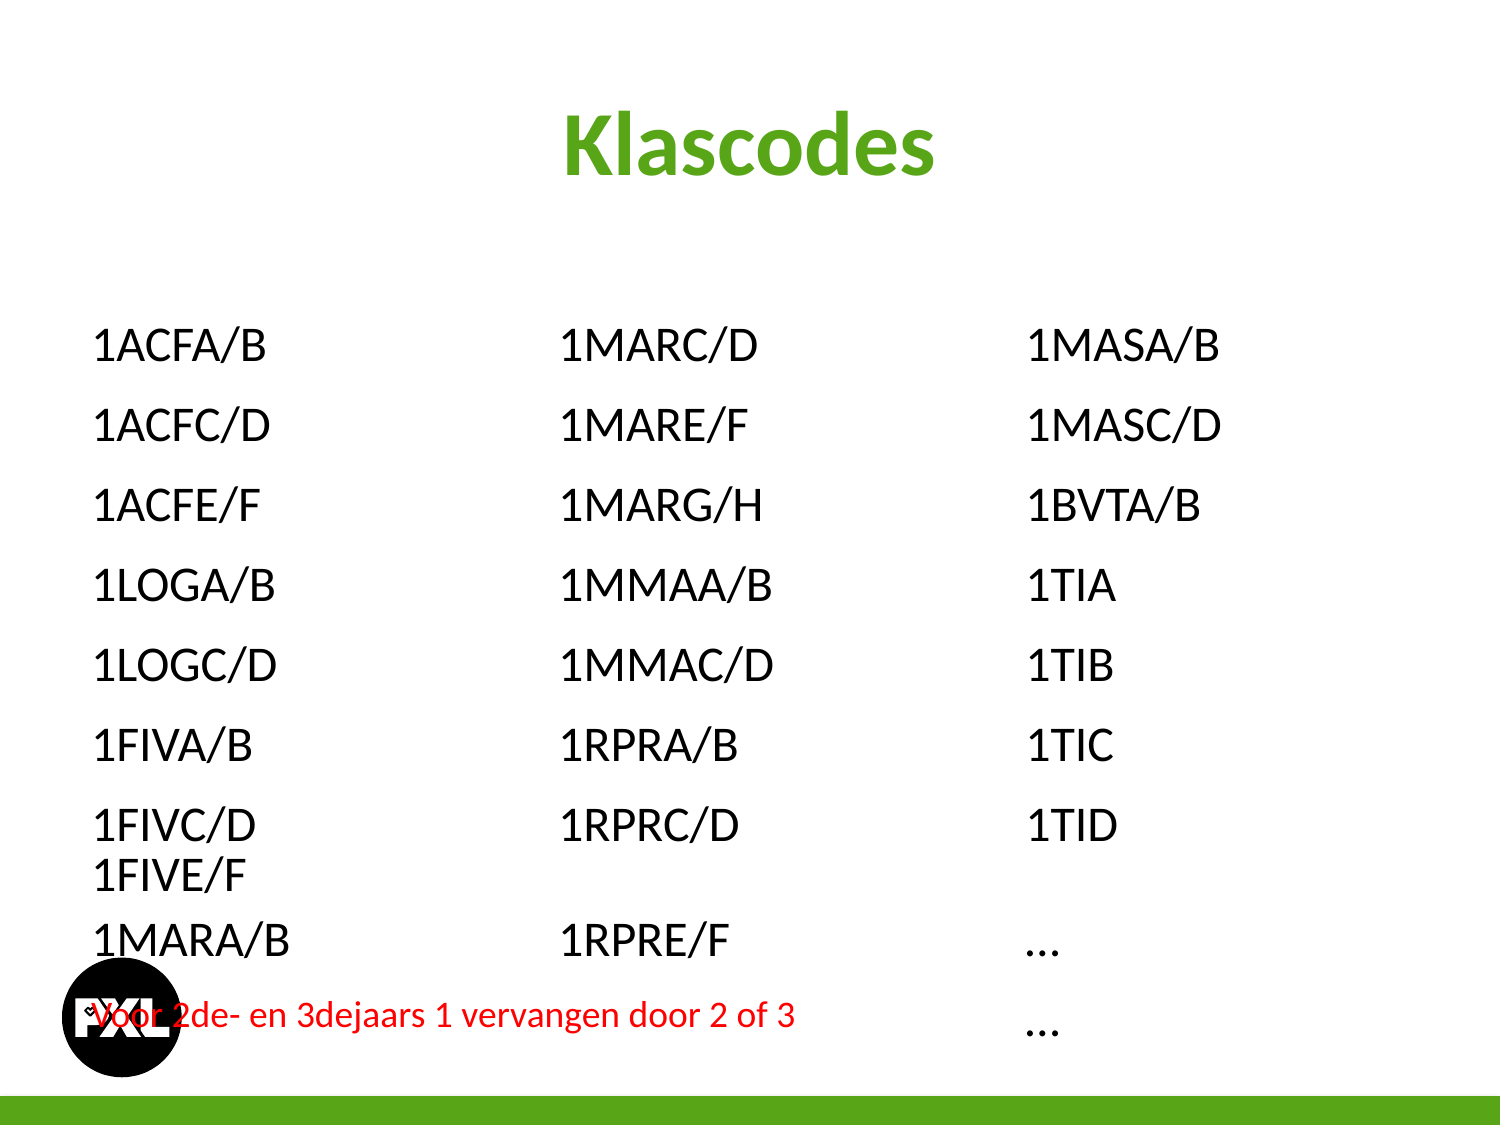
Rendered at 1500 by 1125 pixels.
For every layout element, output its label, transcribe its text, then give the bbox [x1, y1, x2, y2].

table_cell 1BVTA/B [1009, 476, 1477, 556]
table_header 1MARC/D [542, 316, 1009, 396]
table_cell 1FIVA/B [75, 717, 542, 797]
table_cell 1MMAC/D [542, 636, 1009, 717]
table_cell 1FIVC/D 1FIVE/F [75, 797, 542, 912]
table_cell 1LOGA/B [75, 556, 542, 636]
table_cell 1TID [1009, 797, 1477, 912]
table_cell 1TIB [1009, 636, 1477, 717]
table_header 1MASA/B [1009, 316, 1477, 396]
table_cell 1MMAA/B [542, 556, 1009, 636]
table_cell … [1009, 992, 1477, 1072]
table_cell 1RPRA/B [542, 717, 1009, 797]
table_cell 1MARE/F [542, 396, 1009, 476]
table_cell … [1009, 912, 1477, 992]
table_cell 1LOGC/D [75, 636, 542, 717]
table_cell 1ACFE/F [75, 476, 542, 556]
table_header 1ACFA/B [75, 316, 542, 396]
table_cell 1RPRC/D [542, 797, 1009, 912]
table_cell 1MARG/H [542, 476, 1009, 556]
table_cell 1RPRE/F [542, 912, 1009, 992]
table_cell 1MASC/D [1009, 396, 1477, 476]
table_cell Voor 2de- en 3dejaars 1 vervangen door 2 of 3 [75, 992, 1009, 1072]
title Klascodes [75, 45, 1425, 233]
table_cell 1TIC [1009, 717, 1477, 797]
table_cell 1MARA/B [75, 912, 542, 992]
table_cell 1TIA [1009, 556, 1477, 636]
table_cell 1ACFC/D [75, 396, 542, 476]
